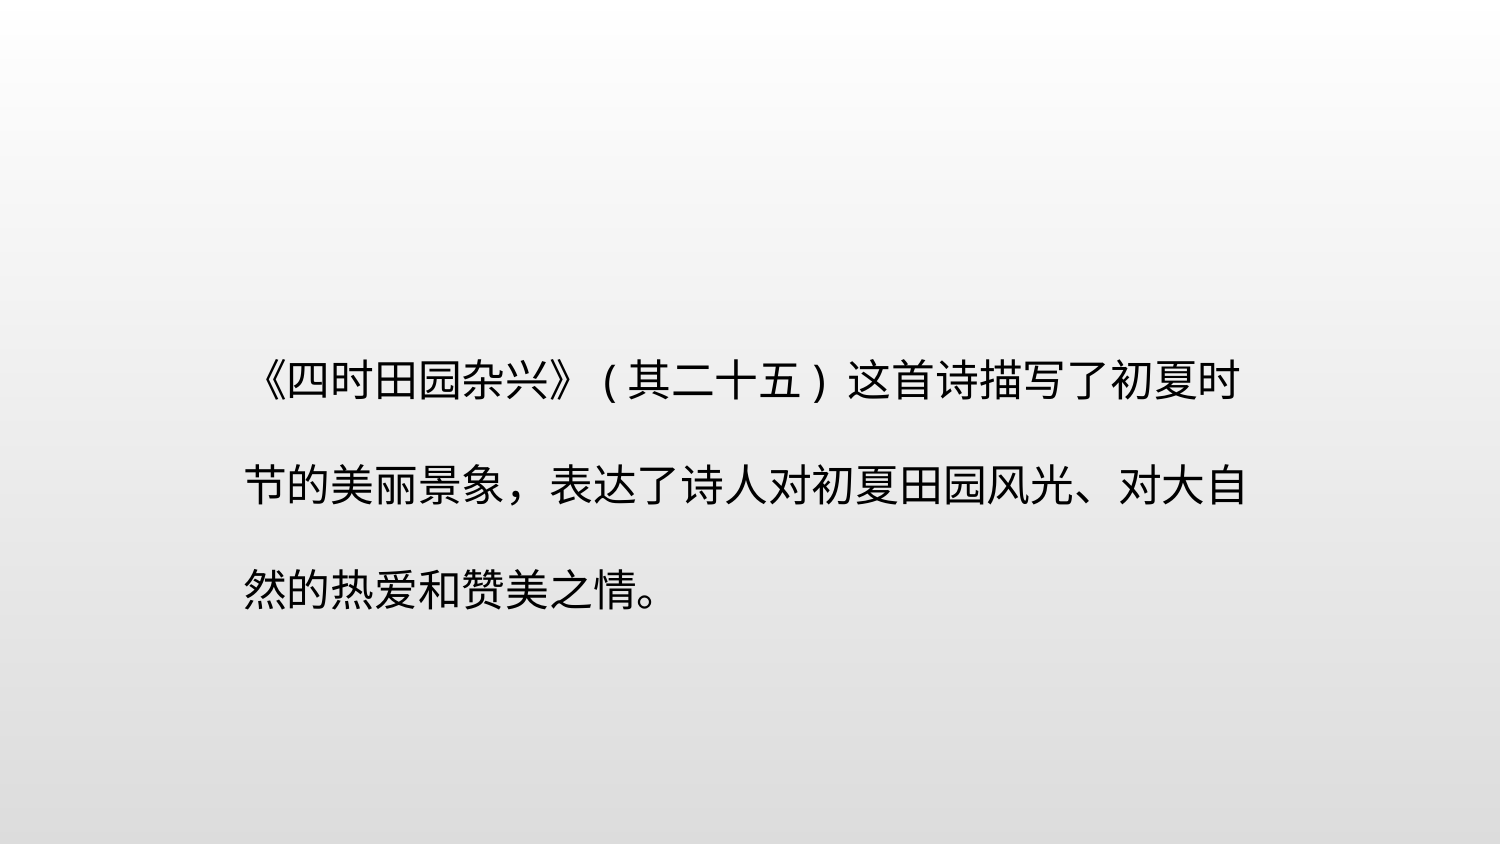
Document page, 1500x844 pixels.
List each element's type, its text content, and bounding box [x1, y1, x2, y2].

text_box 《四时田园杂兴》(其二十五) 这首诗描写了初夏时节的美丽景象，表达了诗人对初夏田园风光、对大自然的热爱和赞美之情。 [231, 294, 1286, 622]
